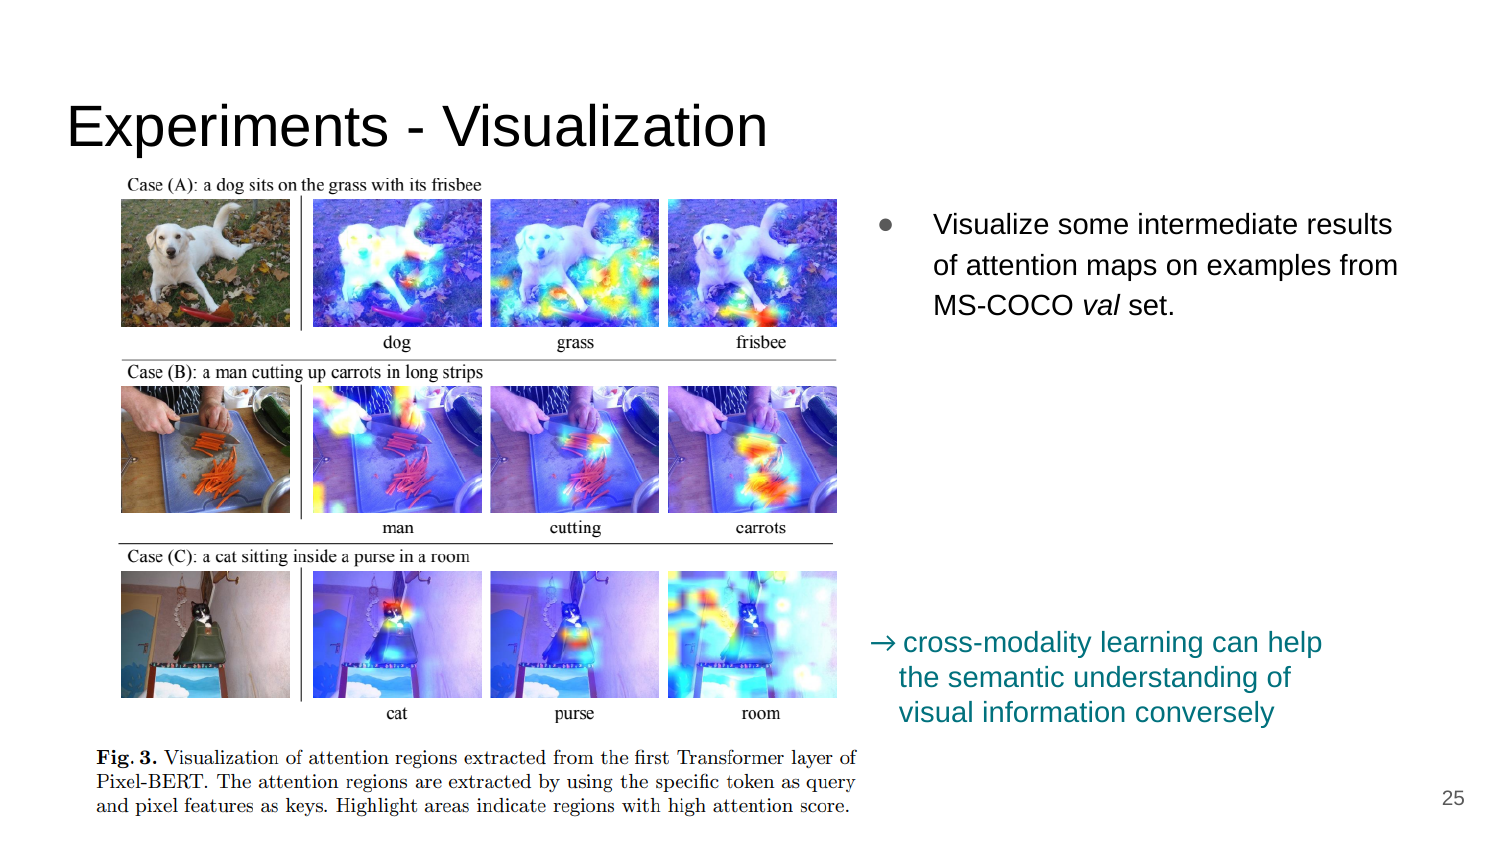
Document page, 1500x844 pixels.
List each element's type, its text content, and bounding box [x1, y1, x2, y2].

picture [85, 166, 873, 823]
title Experiments - Visualization [51, 72, 1449, 167]
text_box → cross-modality learning can help the semantic understanding of visual information conversely [877, 616, 1369, 736]
list Visualize some intermediate results of attention maps on examples from MS-COCO val set. [877, 185, 1420, 364]
slide_number 25 [1389, 764, 1480, 830]
